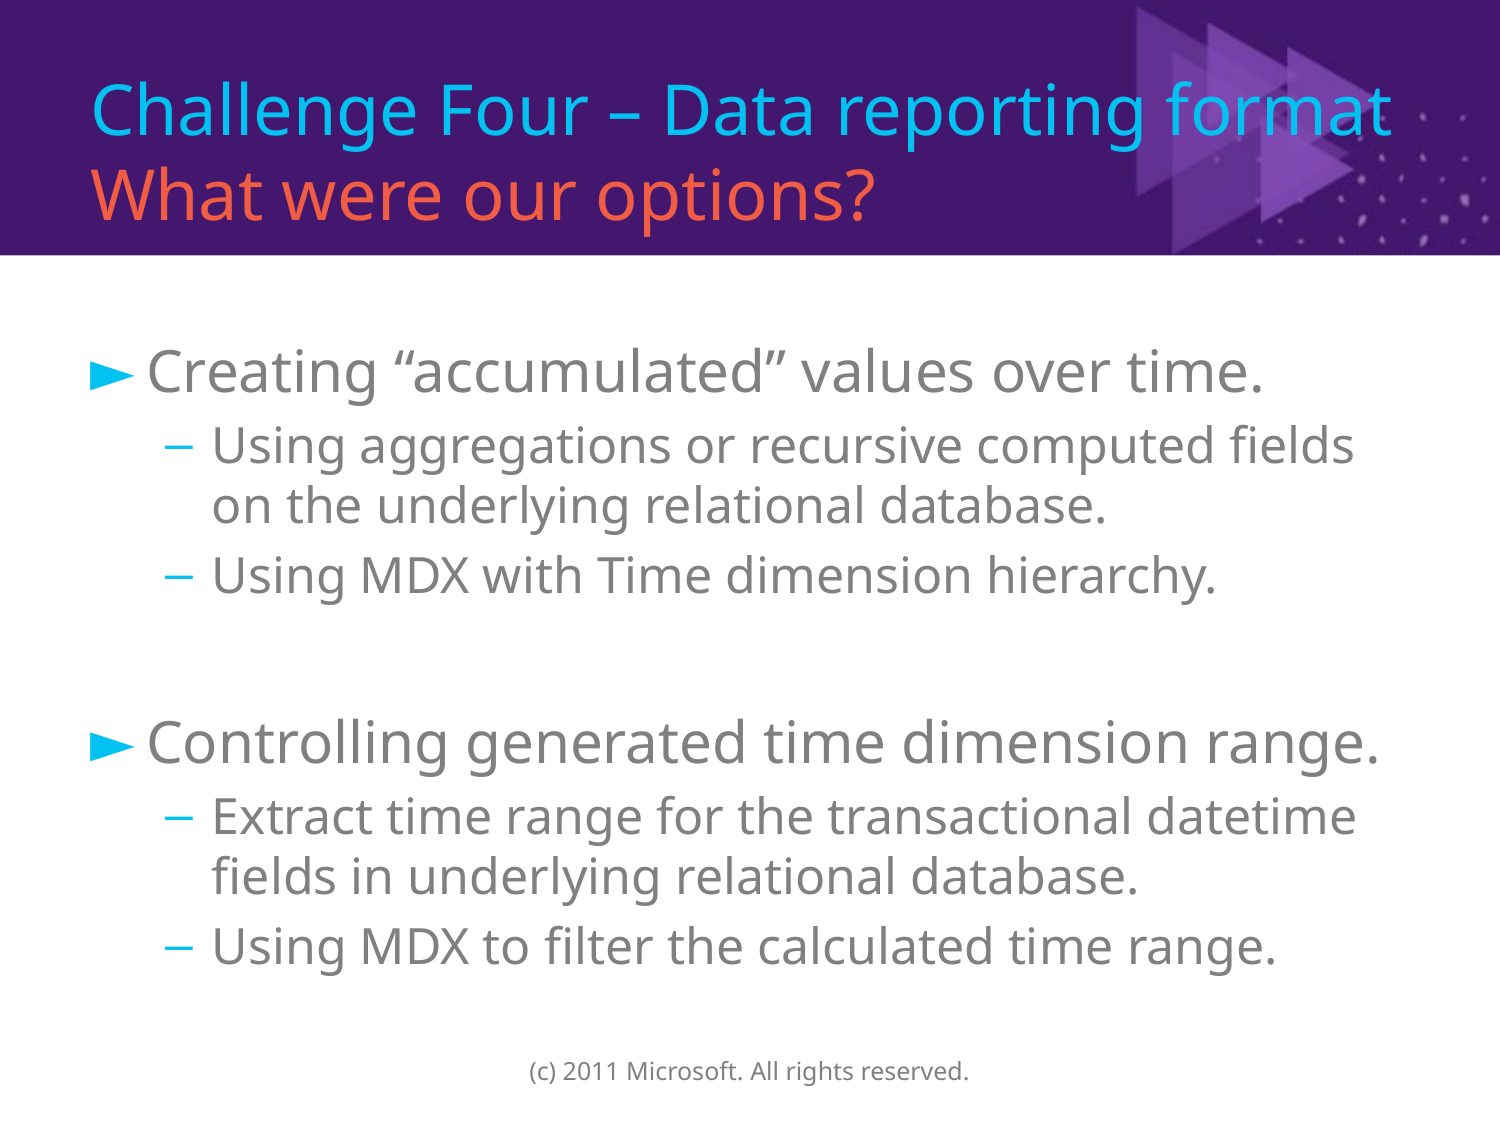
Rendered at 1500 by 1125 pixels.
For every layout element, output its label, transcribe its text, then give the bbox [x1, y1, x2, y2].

list Creating “accumulated” values over time. Using aggregations or recursive computed fields on the underlying relational database. Using MDX with Time dimension hierarchy. Controlling generated time dimension range. Extract time range for the transactional datetime fields in underlying relational database. Using MDX to filter the calculated time range. [75, 326, 1425, 1005]
picture [0, 0, 1500, 255]
title Challenge Four – Data reporting format What were our options? [75, 56, 1425, 244]
footer (c) 2011 Microsoft. All rights reserved. [512, 1042, 988, 1103]
